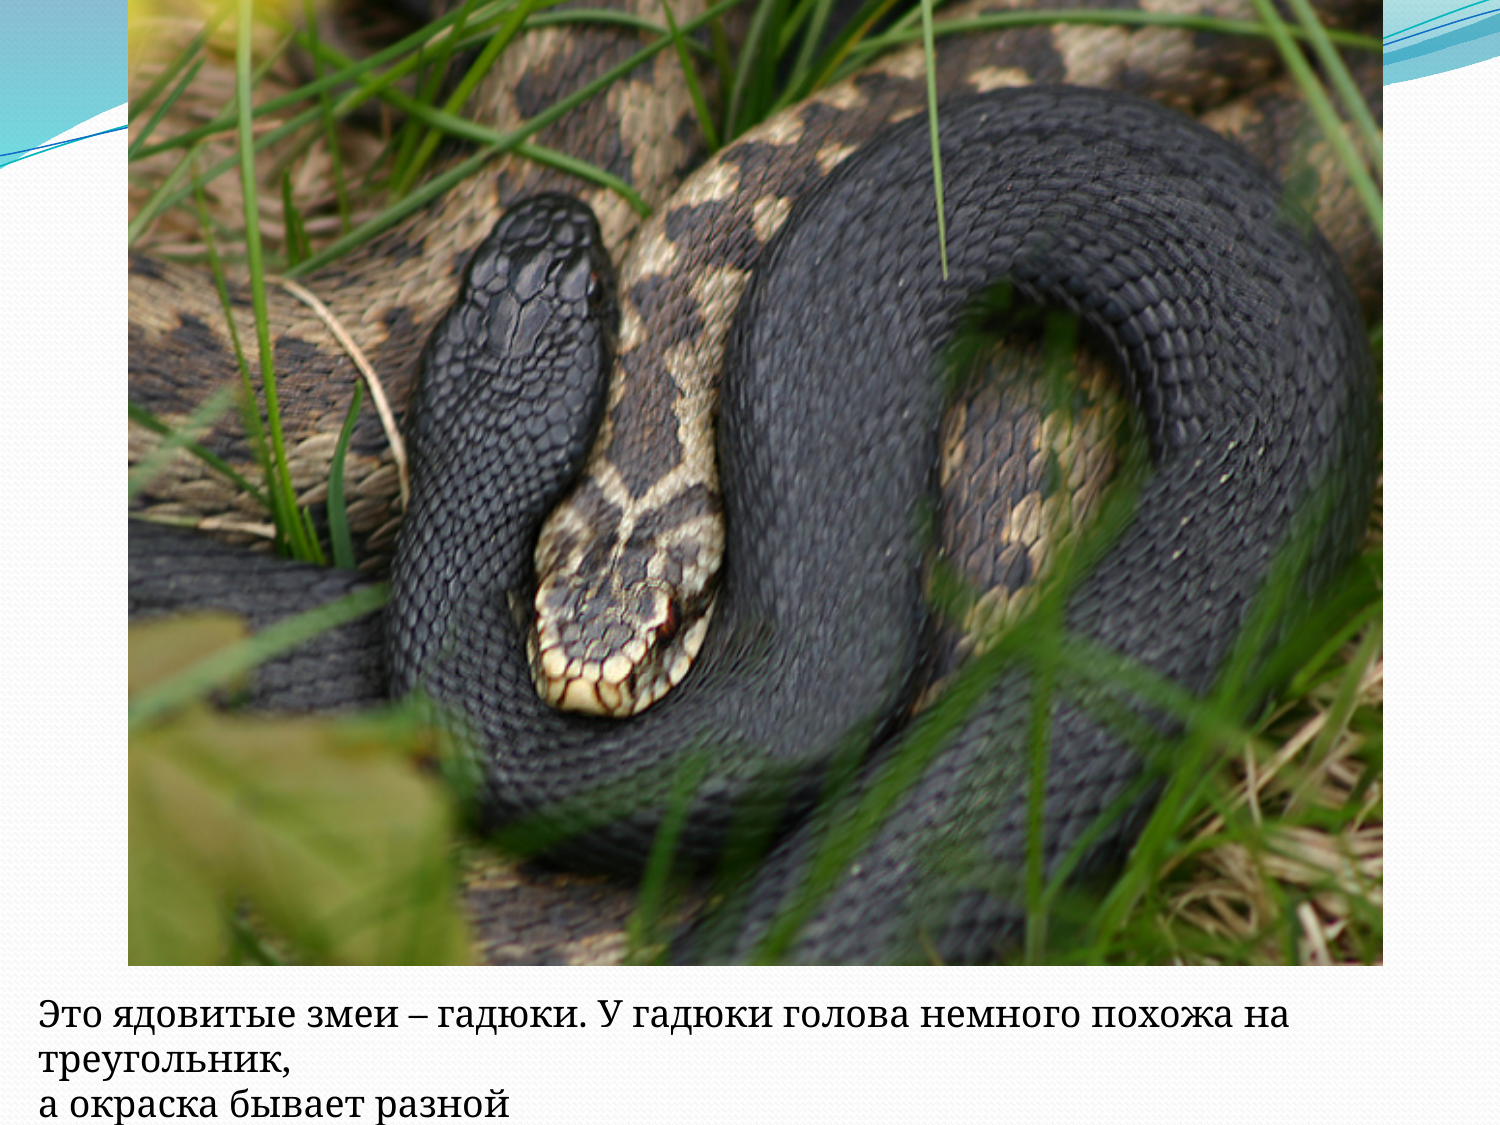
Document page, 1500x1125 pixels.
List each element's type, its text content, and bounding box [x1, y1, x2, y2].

text_box Это ядовитые змеи – гадюки. У гадюки голова немного похожа на треугольник, а окраска бывает разной [23, 937, 1477, 1125]
picture [128, 0, 1384, 967]
